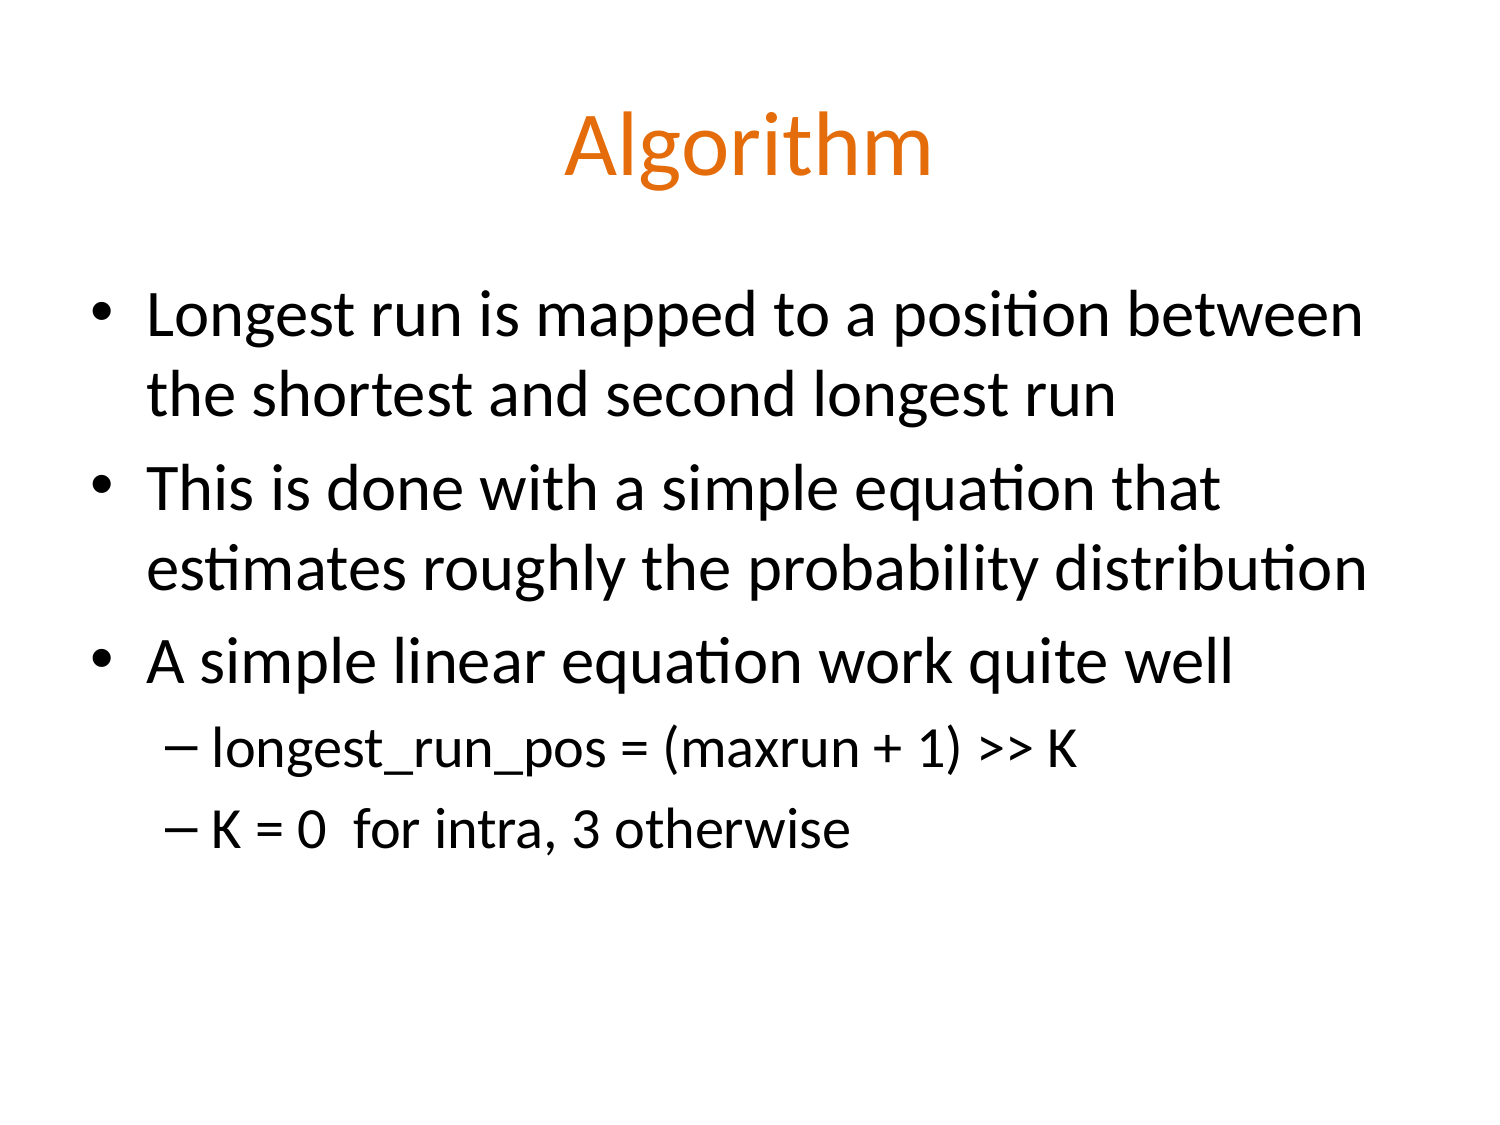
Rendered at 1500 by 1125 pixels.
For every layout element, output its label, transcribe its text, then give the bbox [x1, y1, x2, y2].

list Longest run is mapped to a position between the shortest and second longest run This is done with a simple equation that estimates roughly the probability distribution A simple linear equation work quite well longest_run_pos = (maxrun + 1) >> K K = 0 for intra, 3 otherwise [75, 262, 1425, 1005]
title Algorithm [75, 45, 1425, 233]
